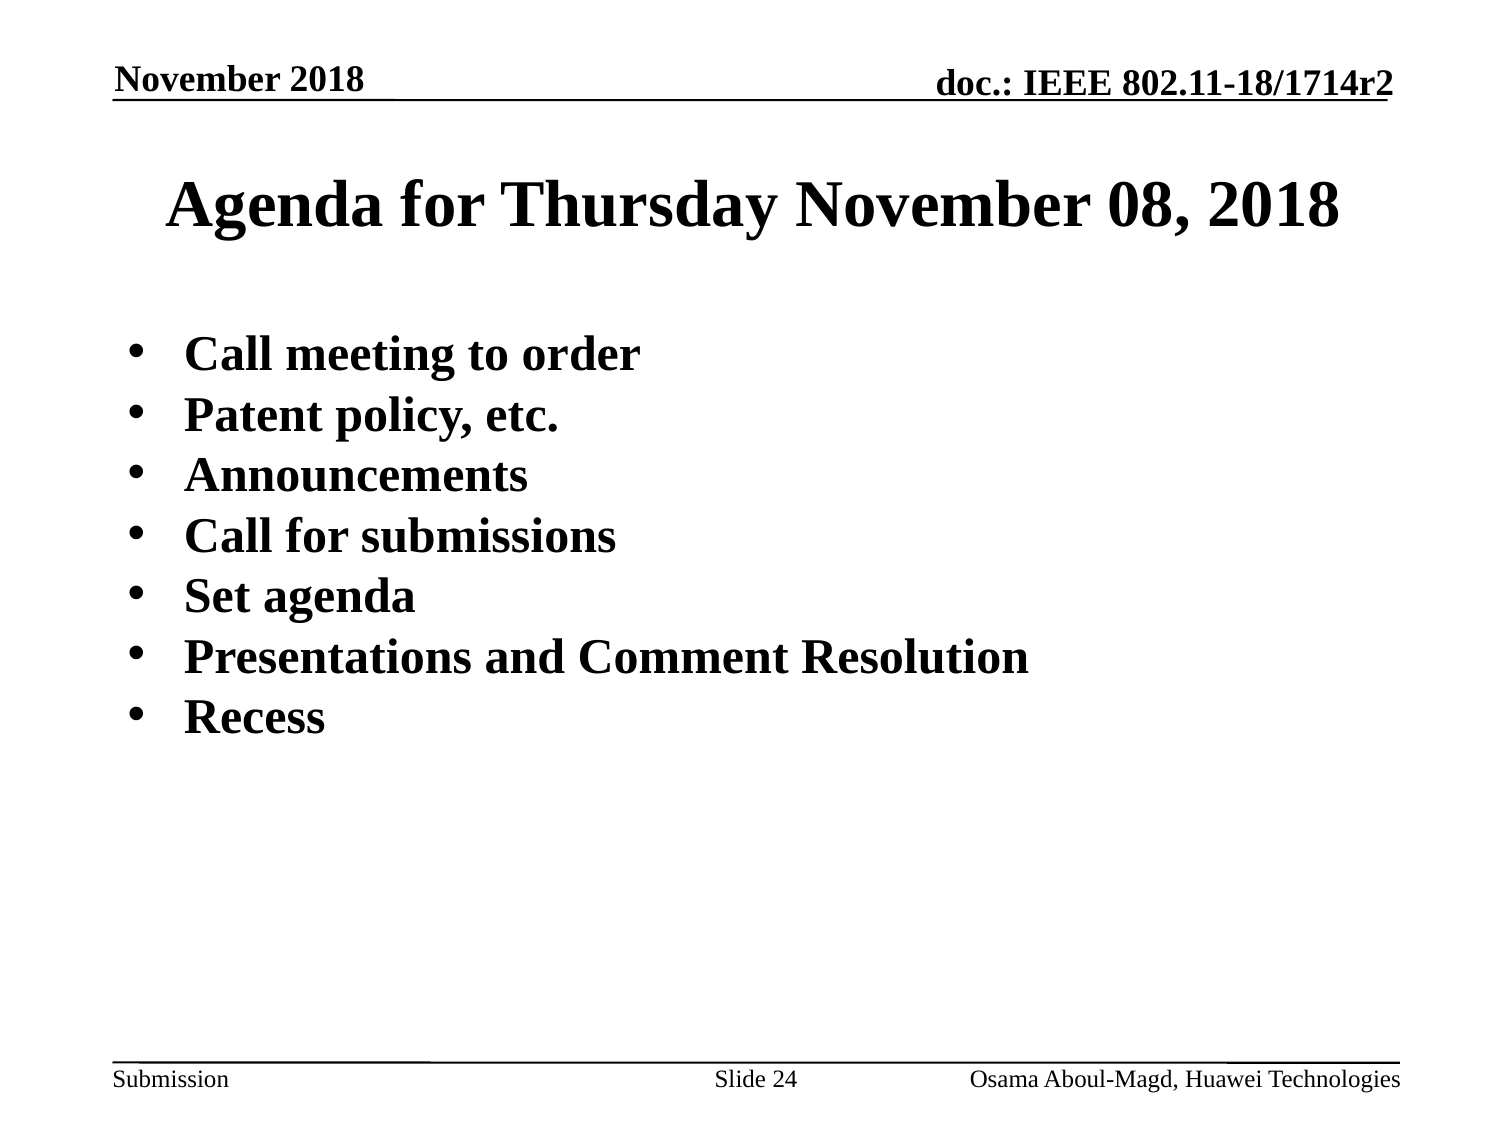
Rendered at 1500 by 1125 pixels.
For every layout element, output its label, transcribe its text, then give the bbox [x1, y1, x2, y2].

footer Osama Aboul-Magd, Huawei Technologies [878, 1061, 1402, 1093]
slide_number Slide 24 [712, 1061, 800, 1123]
title Agenda for Thursday November 08, 2018 [99, 112, 1426, 288]
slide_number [114, 54, 423, 100]
list Call meeting to order Patent policy, etc. Announcements Call for submissions Set agenda Presentations and Comment Resolution Recess [112, 324, 1388, 1000]
